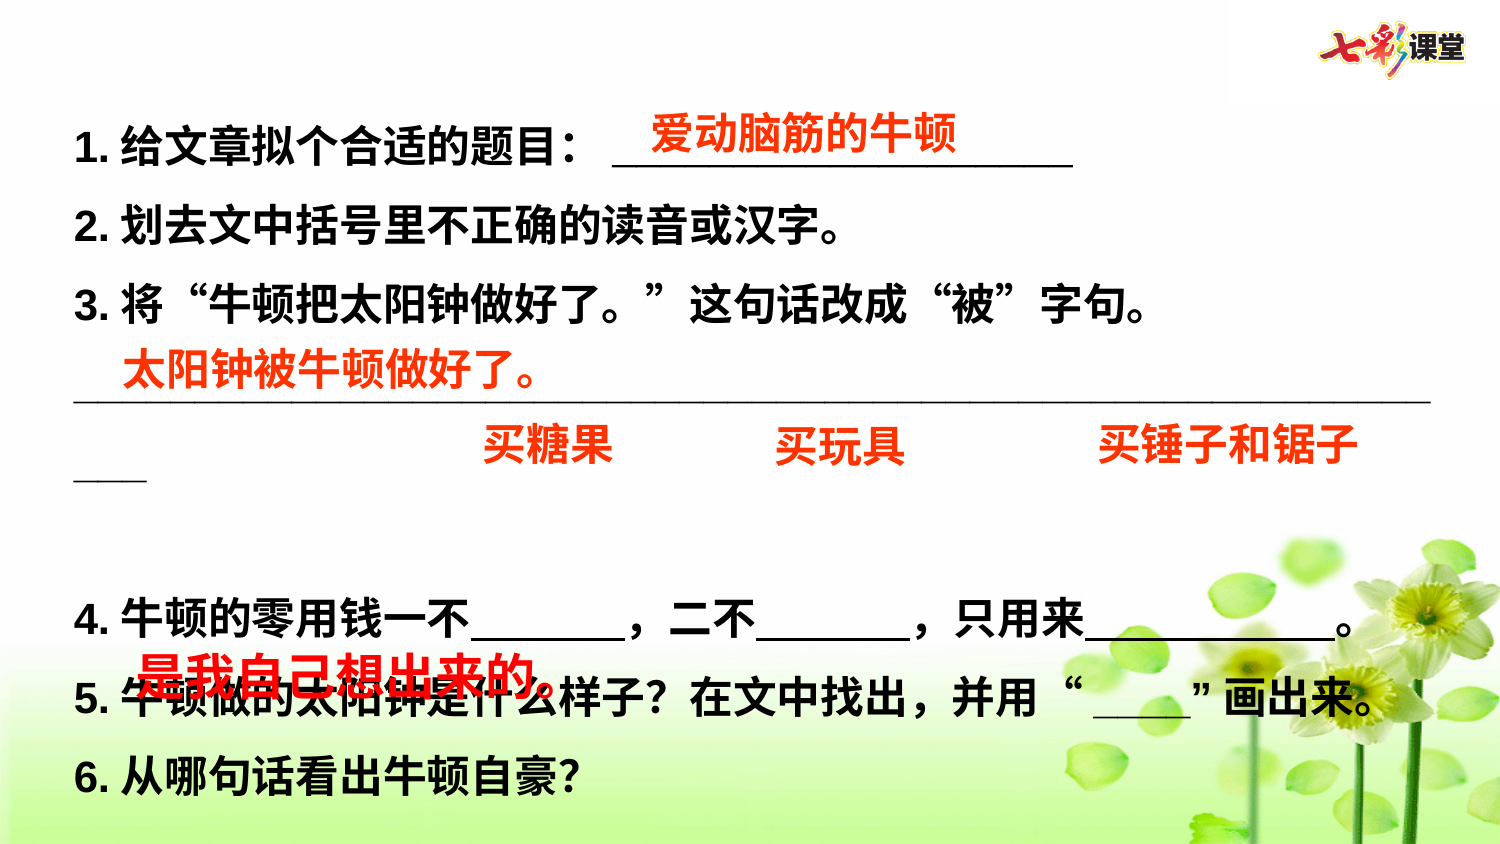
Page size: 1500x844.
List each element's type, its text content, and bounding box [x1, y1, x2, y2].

text_box 买玩具 [763, 413, 941, 477]
text_box 买糖果 [471, 411, 722, 475]
text_box 太阳钟被牛顿做好了。 [111, 336, 651, 400]
text_box 买锤子和锯子 [1085, 411, 1394, 475]
picture [0, 0, 1500, 844]
text_box 1.给文章拟个合适的题目：___________________ 2.划去文中括号里不正确的读音或汉字。 3.将“牛顿把太阳钟做好了。”这句话改成“被”字句。 ___________________________________________________________ 4.牛顿的零用钱一不 ，二不 ，只用来 。 5.牛顿做的太阳钟是什么样子？在文中找出，并用“____”画出来。 6.从哪句话看出牛顿自豪？ ____________________________________________________________ [62, 86, 1453, 844]
text_box 是我自己想出来的。 [124, 639, 597, 711]
text_box 爱动脑筋的牛顿 [639, 99, 1366, 164]
